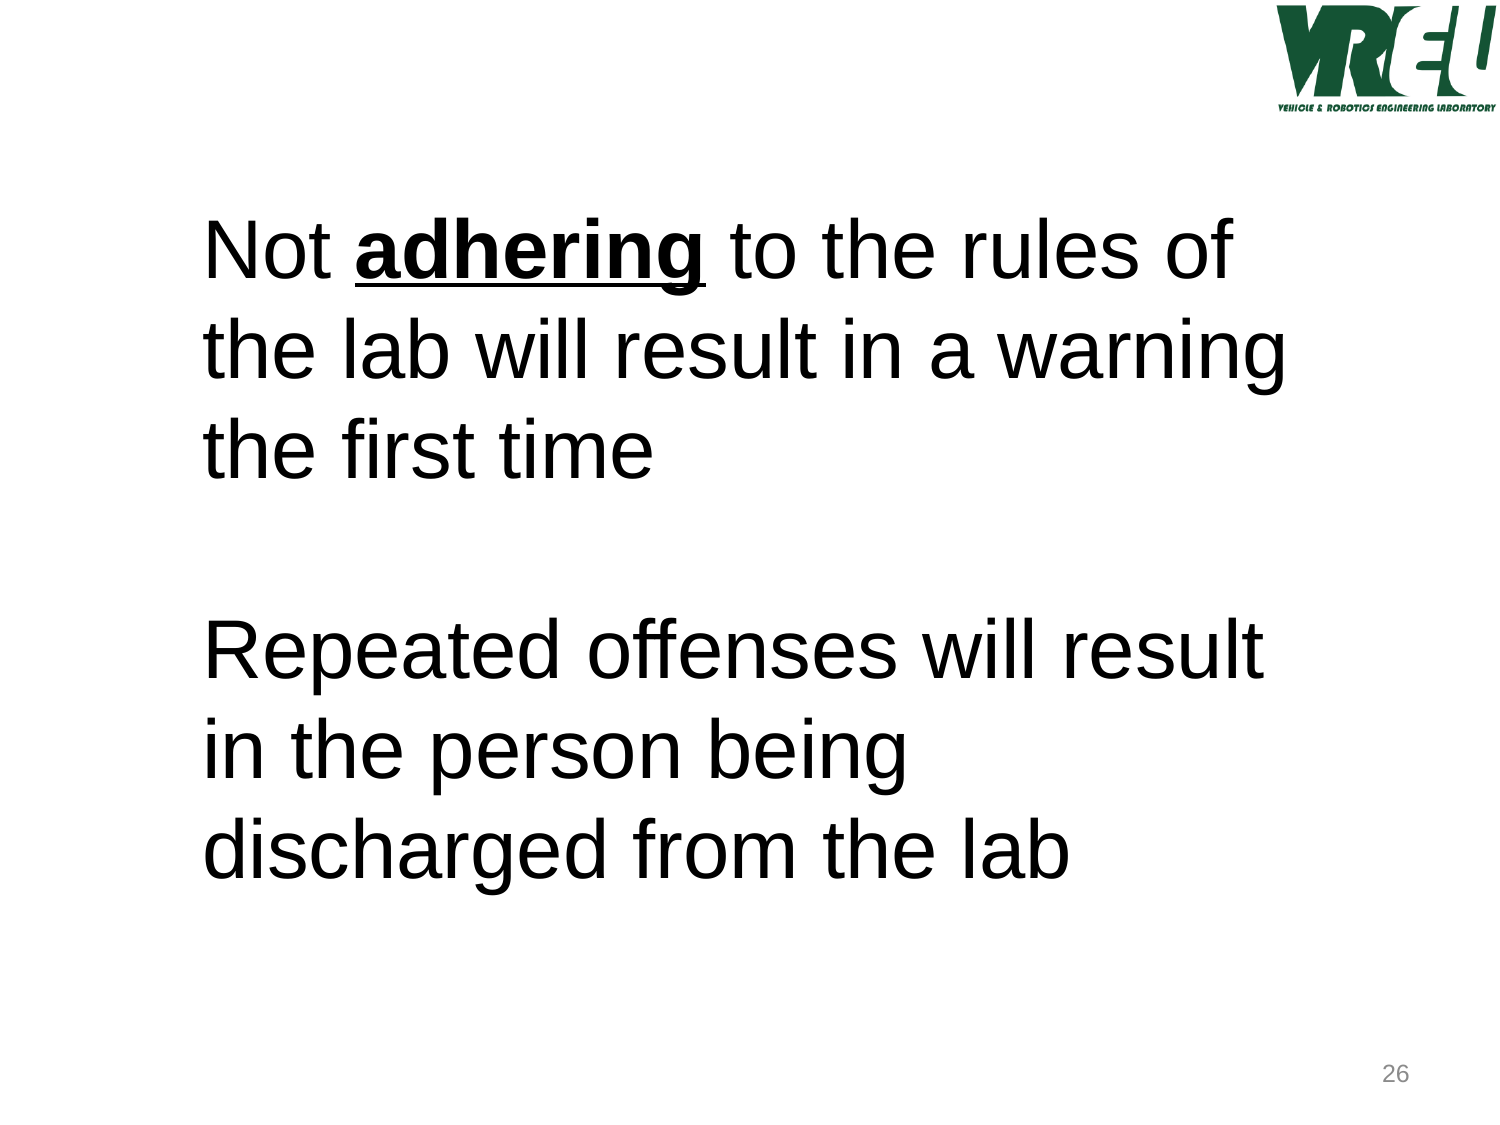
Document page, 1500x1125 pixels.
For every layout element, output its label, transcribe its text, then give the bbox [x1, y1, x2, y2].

text_box Not adhering to the rules of the lab will result in a warning the first time Repeated offenses will result in the person being discharged from the lab [187, 187, 1325, 903]
picture [1271, 0, 1500, 116]
slide_number 26 [1074, 1042, 1425, 1103]
